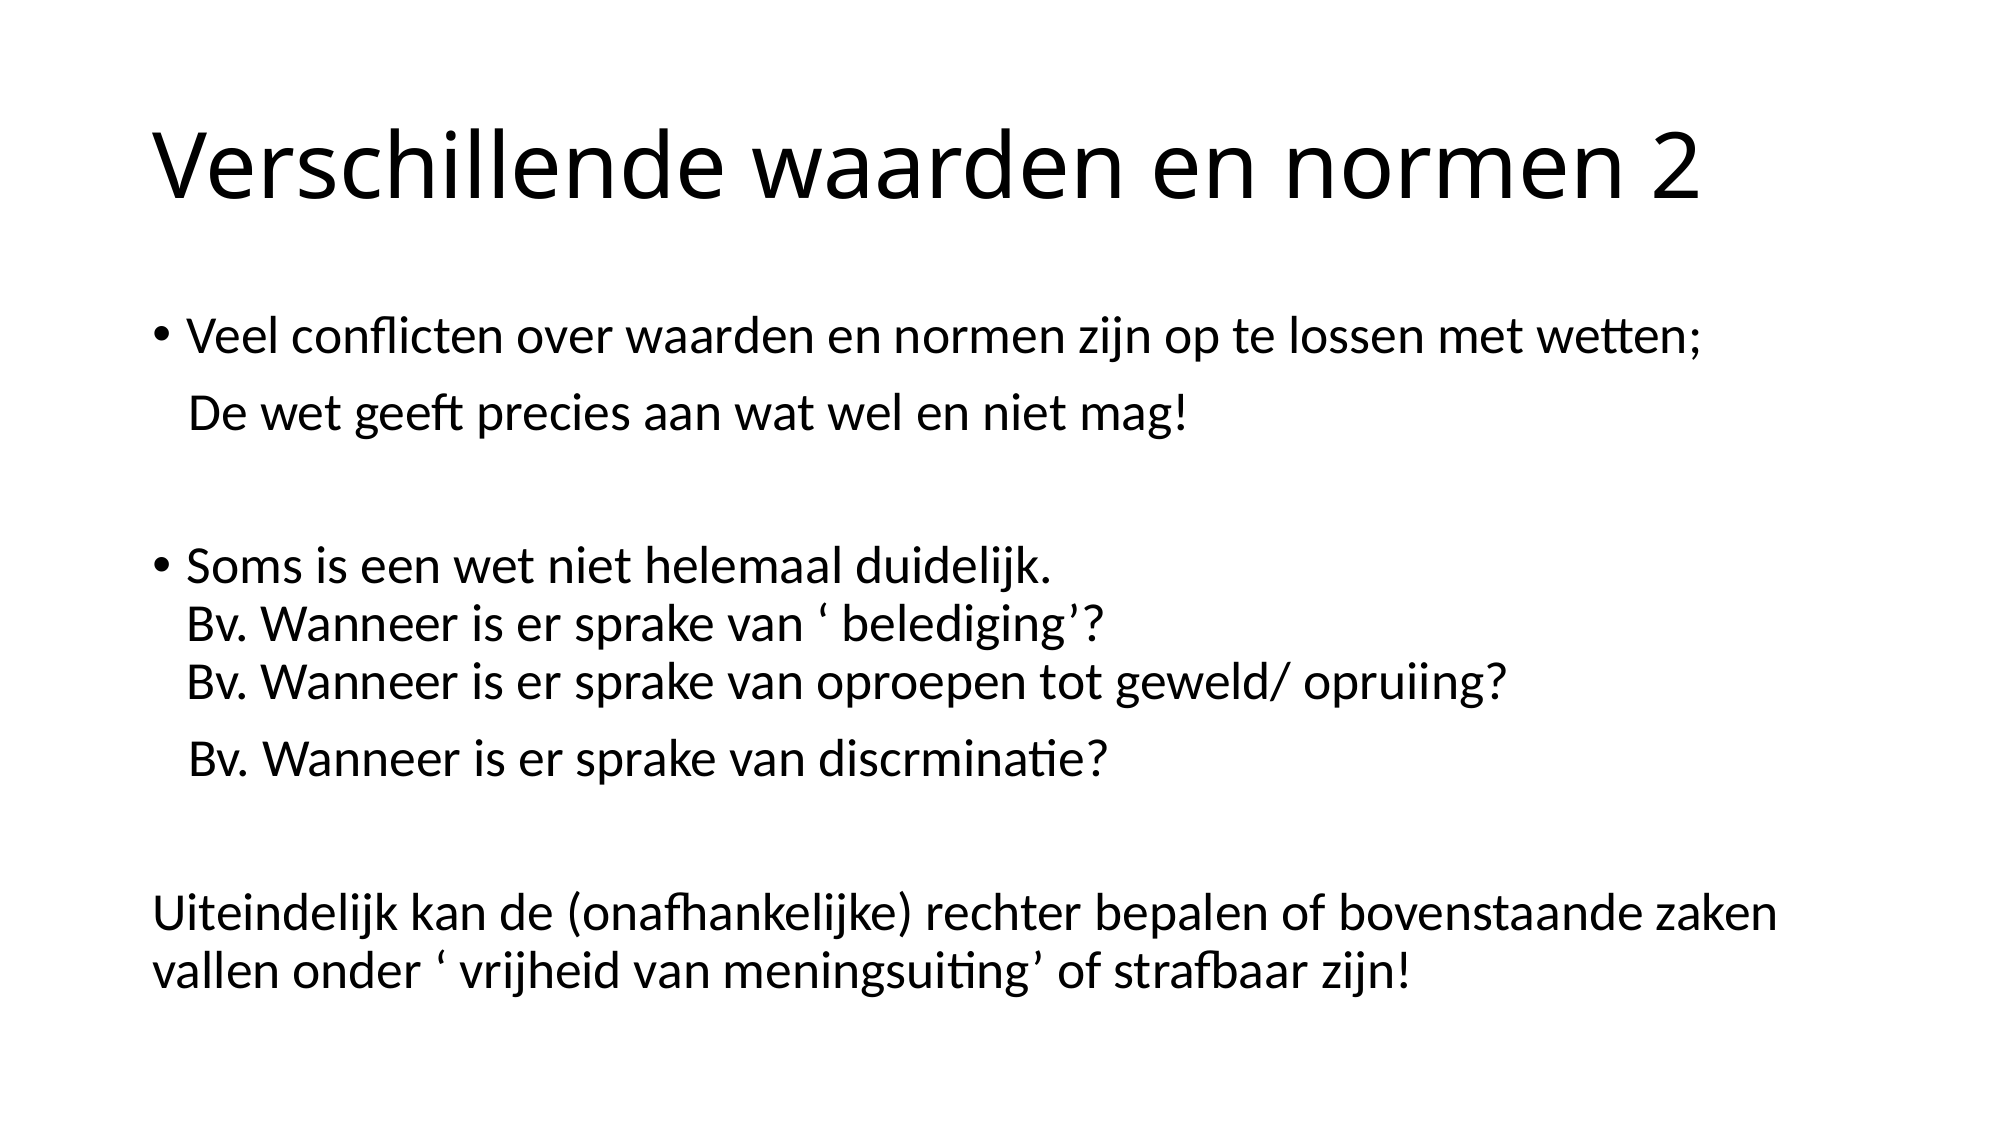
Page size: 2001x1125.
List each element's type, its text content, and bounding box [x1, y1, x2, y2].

list Veel conflicten over waarden en normen zijn op te lossen met wetten; De wet geeft precies aan wat wel en niet mag! Soms is een wet niet helemaal duidelijk. Bv. Wanneer is er sprake van ‘ belediging’? Bv. Wanneer is er sprake van oproepen tot geweld/ opruiing? Bv. Wanneer is er sprake van discrminatie? Uiteindelijk kan de (onafhankelijke) rechter bepalen of bovenstaande zaken vallen onder ‘ vrijheid van meningsuiting’ of strafbaar zijn! [137, 299, 1863, 1014]
title Verschillende waarden en normen 2 [137, 59, 1863, 278]
